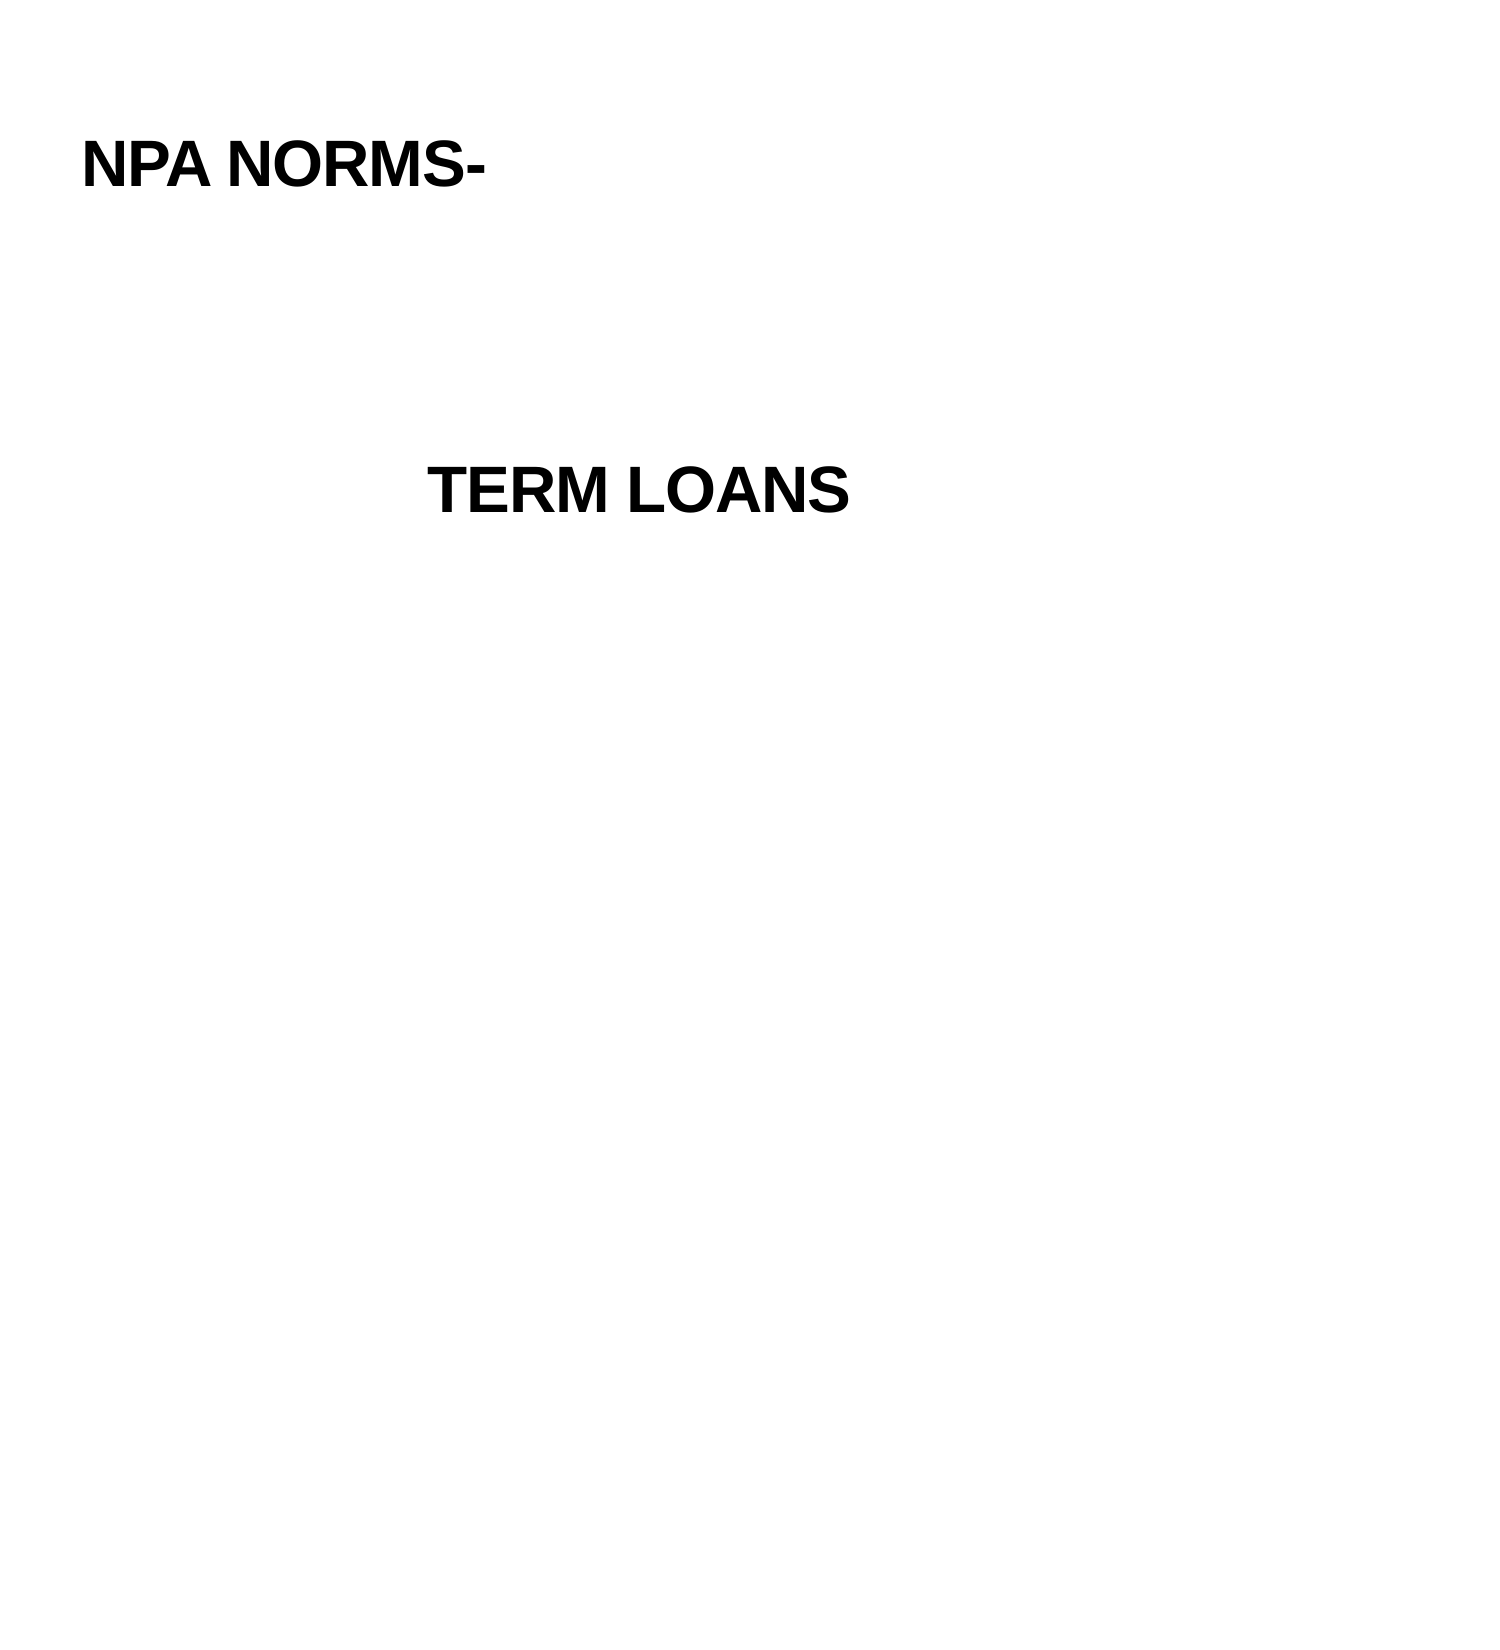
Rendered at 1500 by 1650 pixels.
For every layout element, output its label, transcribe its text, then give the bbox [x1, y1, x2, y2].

text_box TERM LOANS [409, 446, 851, 504]
text_box NPA NORMS- [81, 120, 506, 177]
